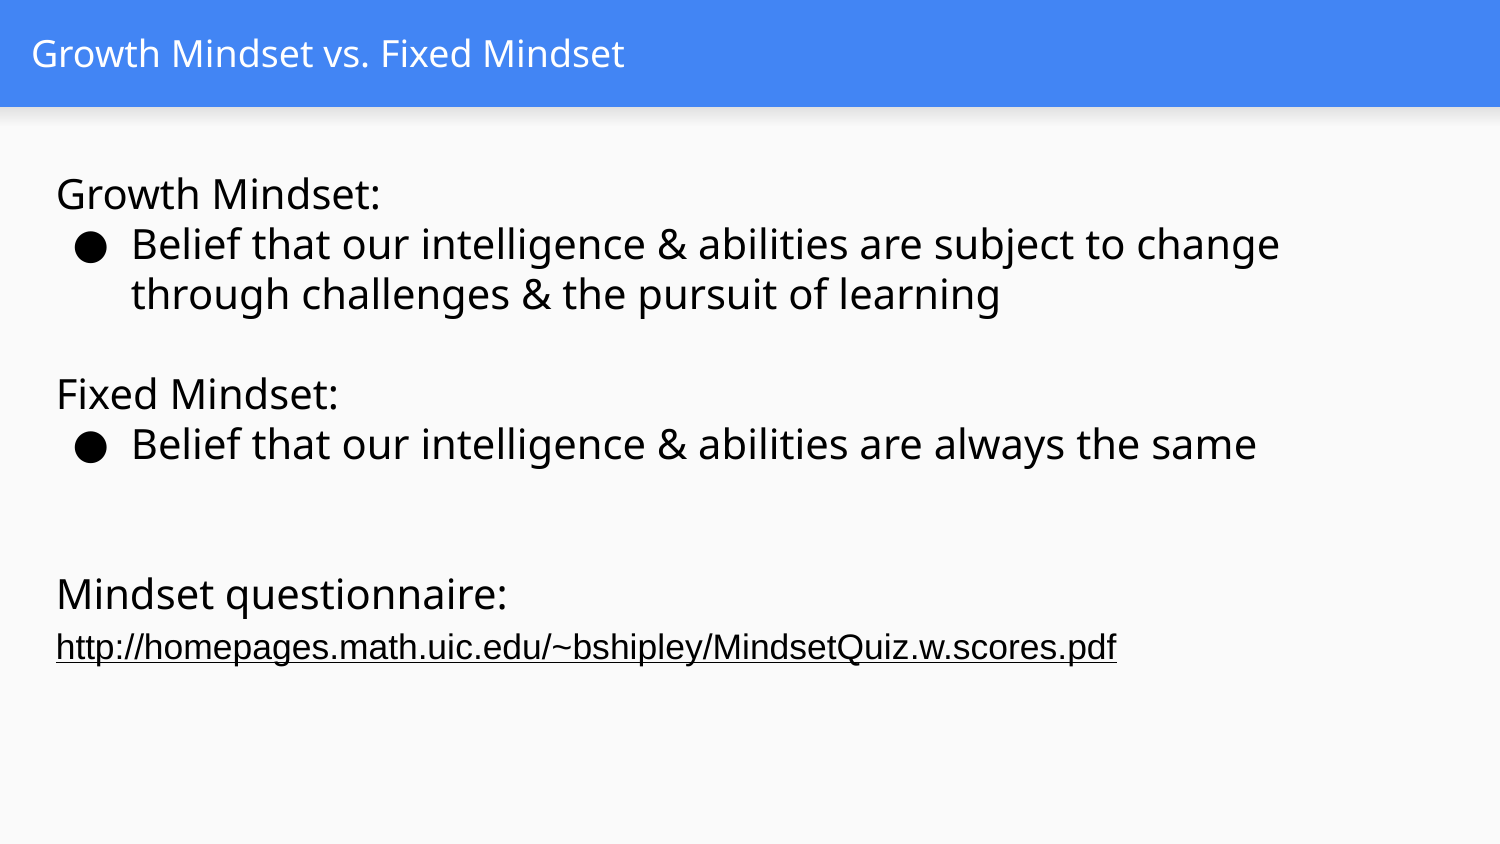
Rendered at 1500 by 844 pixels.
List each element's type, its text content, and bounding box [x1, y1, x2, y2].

text_box Growth Mindset: Belief that our intelligence & abilities are subject to change through challenges & the pursuit of learning Fixed Mindset: Belief that our intelligence & abilities are always the same Mindset questionnaire: http://homepages.math.uic.edu/~bshipley/MindsetQuiz.w.scores.pdf [40, 152, 1466, 682]
title Growth Mindset vs. Fixed Mindset [16, 2, 1464, 102]
